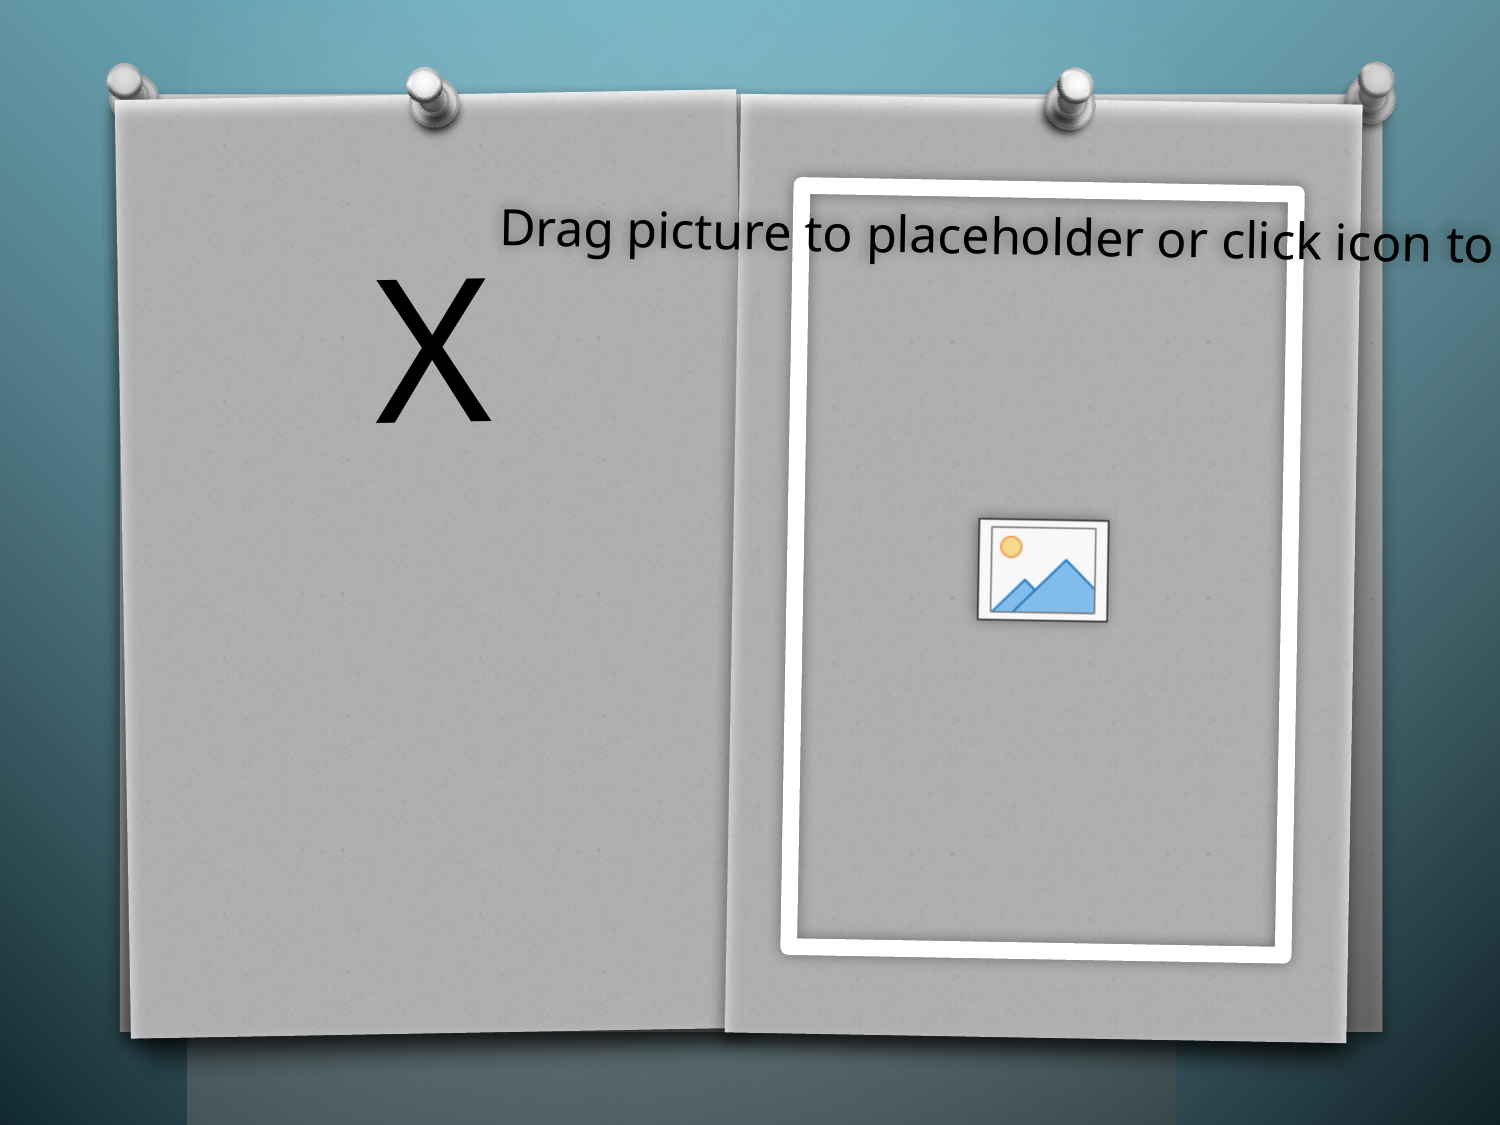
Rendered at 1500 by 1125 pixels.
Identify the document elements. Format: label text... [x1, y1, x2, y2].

picture [803, 197, 1282, 943]
picture [375, 33, 497, 157]
picture [1016, 41, 1138, 162]
title X [179, 222, 687, 475]
